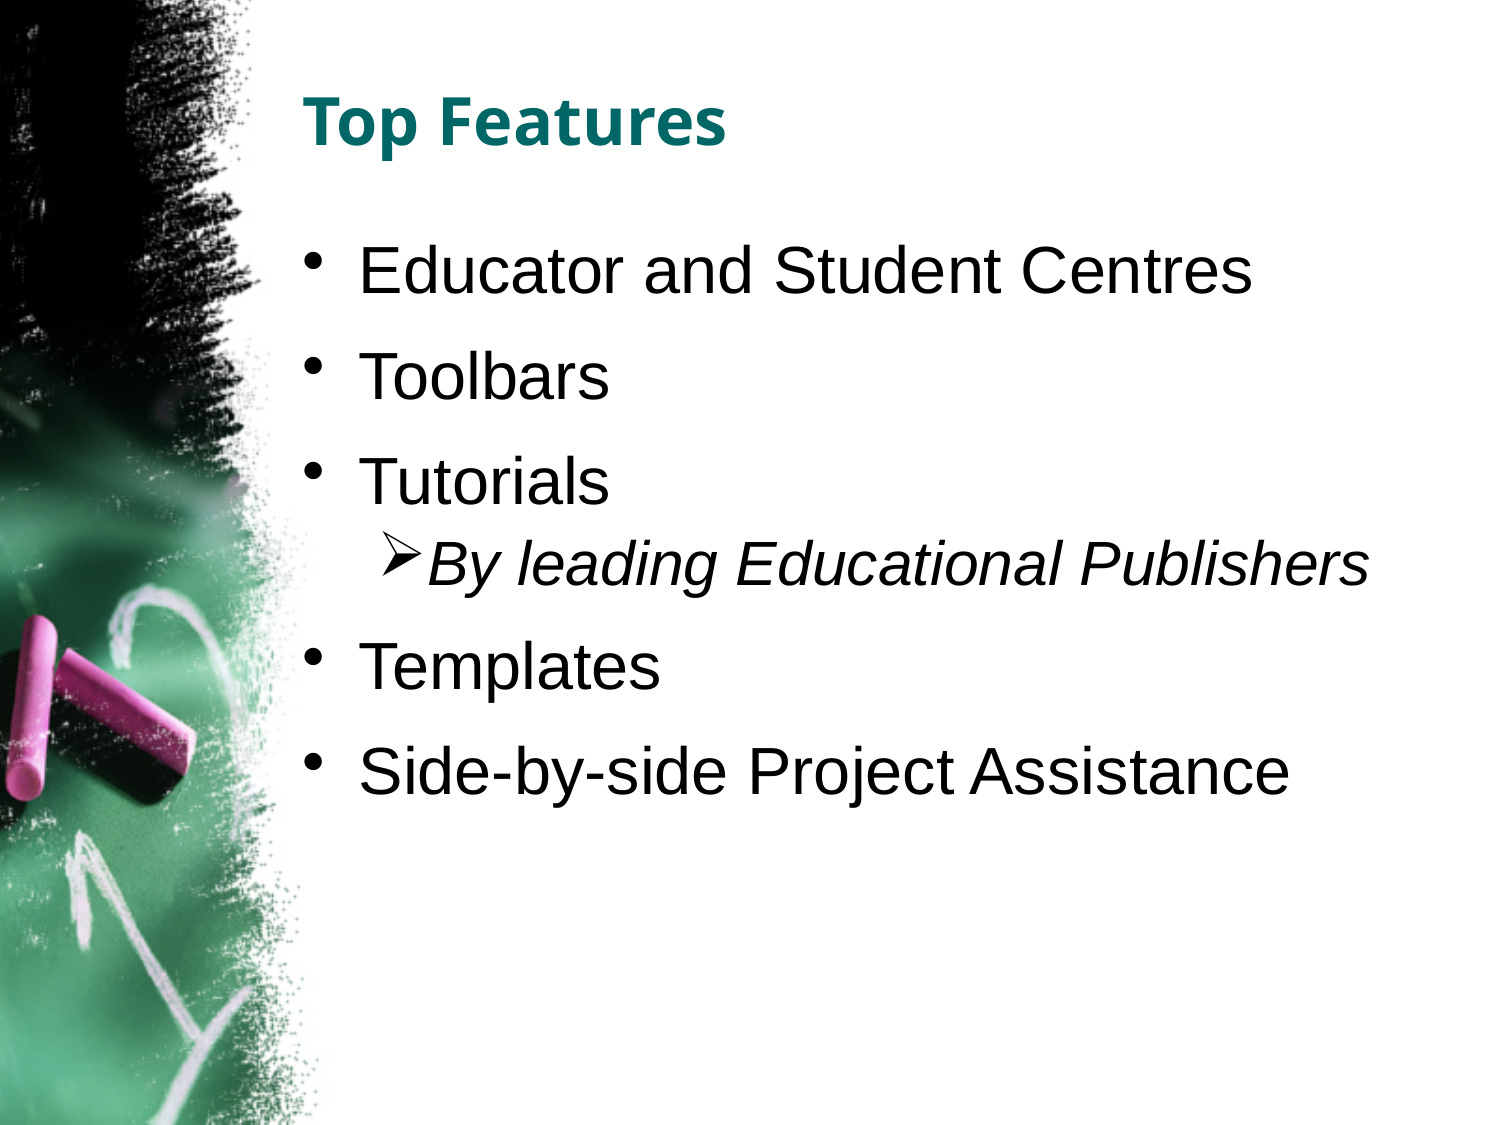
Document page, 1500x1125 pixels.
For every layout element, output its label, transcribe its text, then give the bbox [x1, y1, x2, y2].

picture [0, 0, 1500, 1125]
list Educator and Student Centres Toolbars Tutorials By leading Educational Publishers Templates Side-by-side Project Assistance [287, 228, 1413, 980]
title Top Features [287, 49, 1438, 188]
